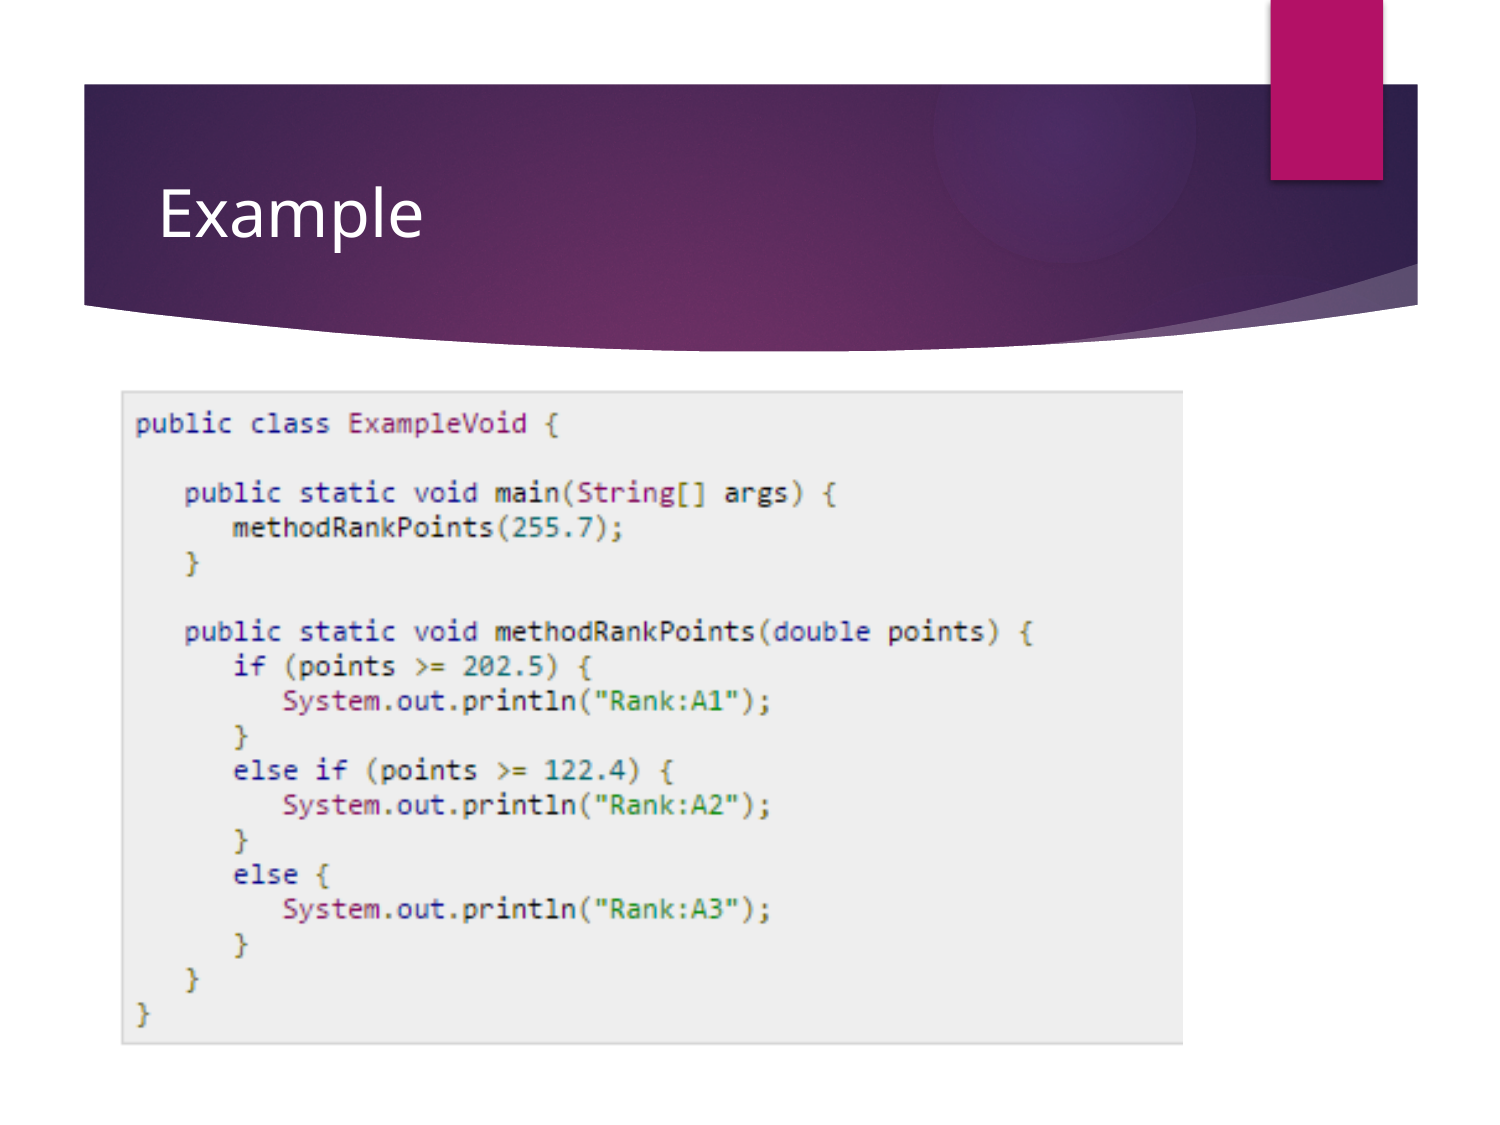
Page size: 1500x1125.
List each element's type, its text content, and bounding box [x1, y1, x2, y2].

title Example [142, 152, 1183, 269]
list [117, 384, 1183, 1049]
